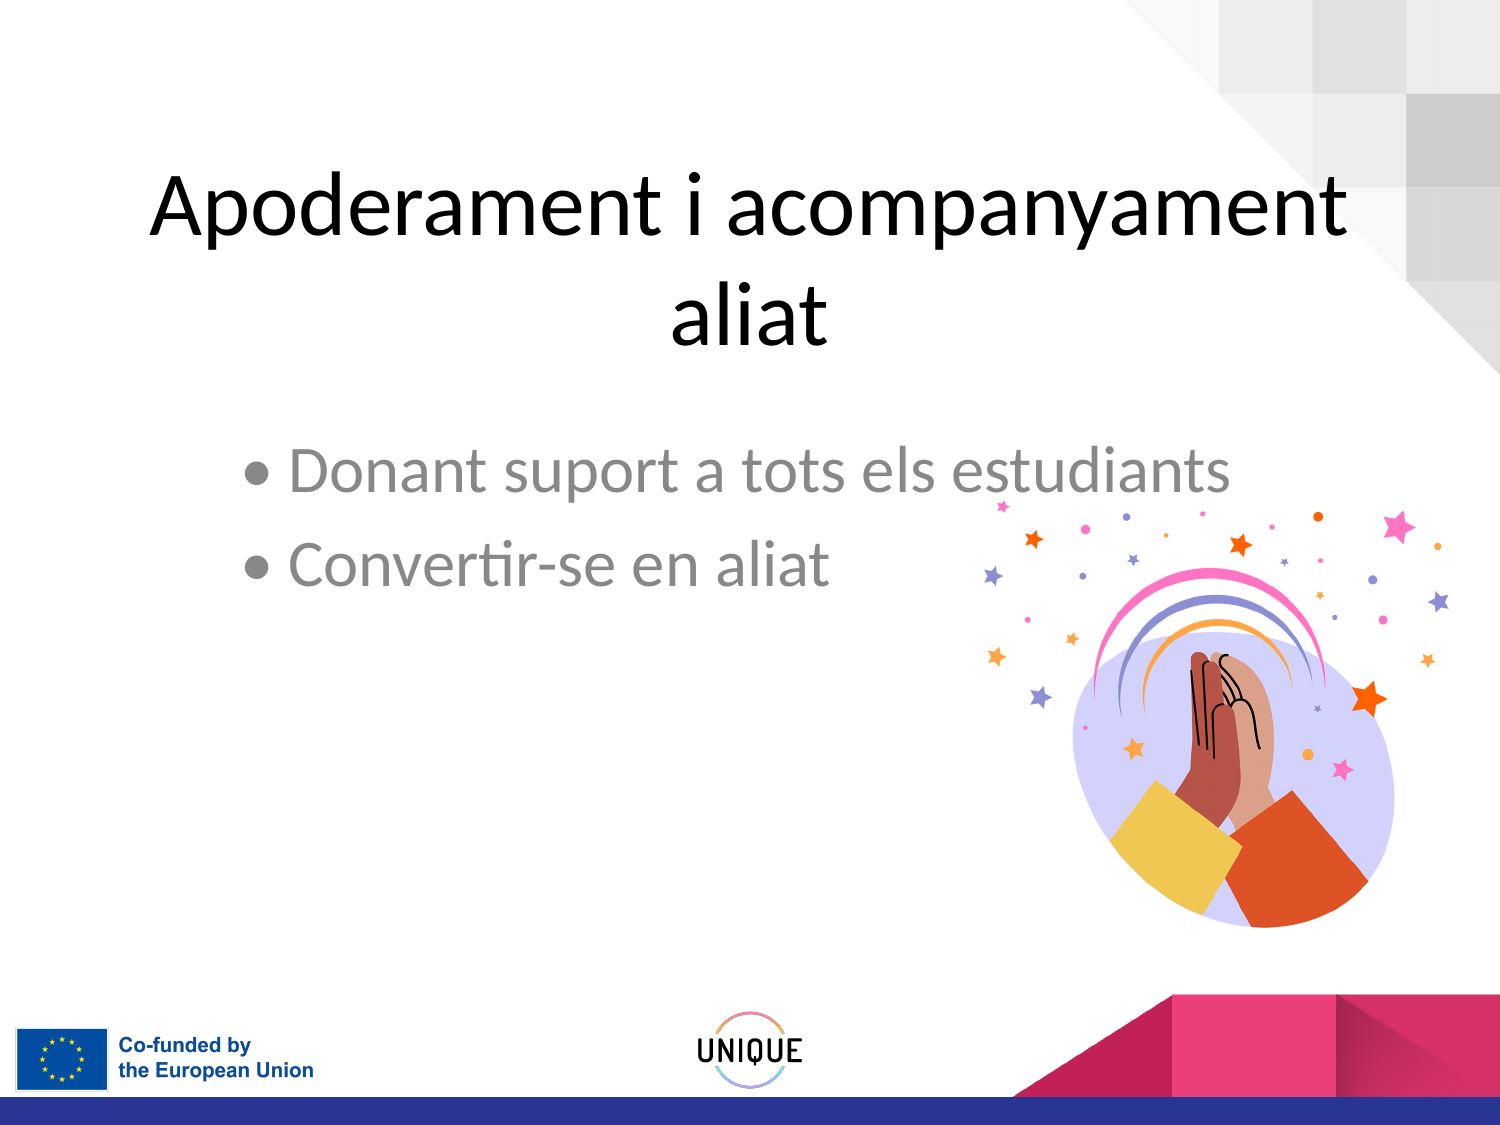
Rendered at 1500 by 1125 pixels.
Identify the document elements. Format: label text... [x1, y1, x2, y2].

picture [1125, 0, 1500, 375]
subtitle • Donant suport a tots els estudiants • Convertir-se en aliat [225, 418, 1275, 707]
title Apoderament i acompanyament aliat [112, 132, 1388, 375]
picture [0, 993, 1500, 1125]
picture [969, 486, 1460, 937]
